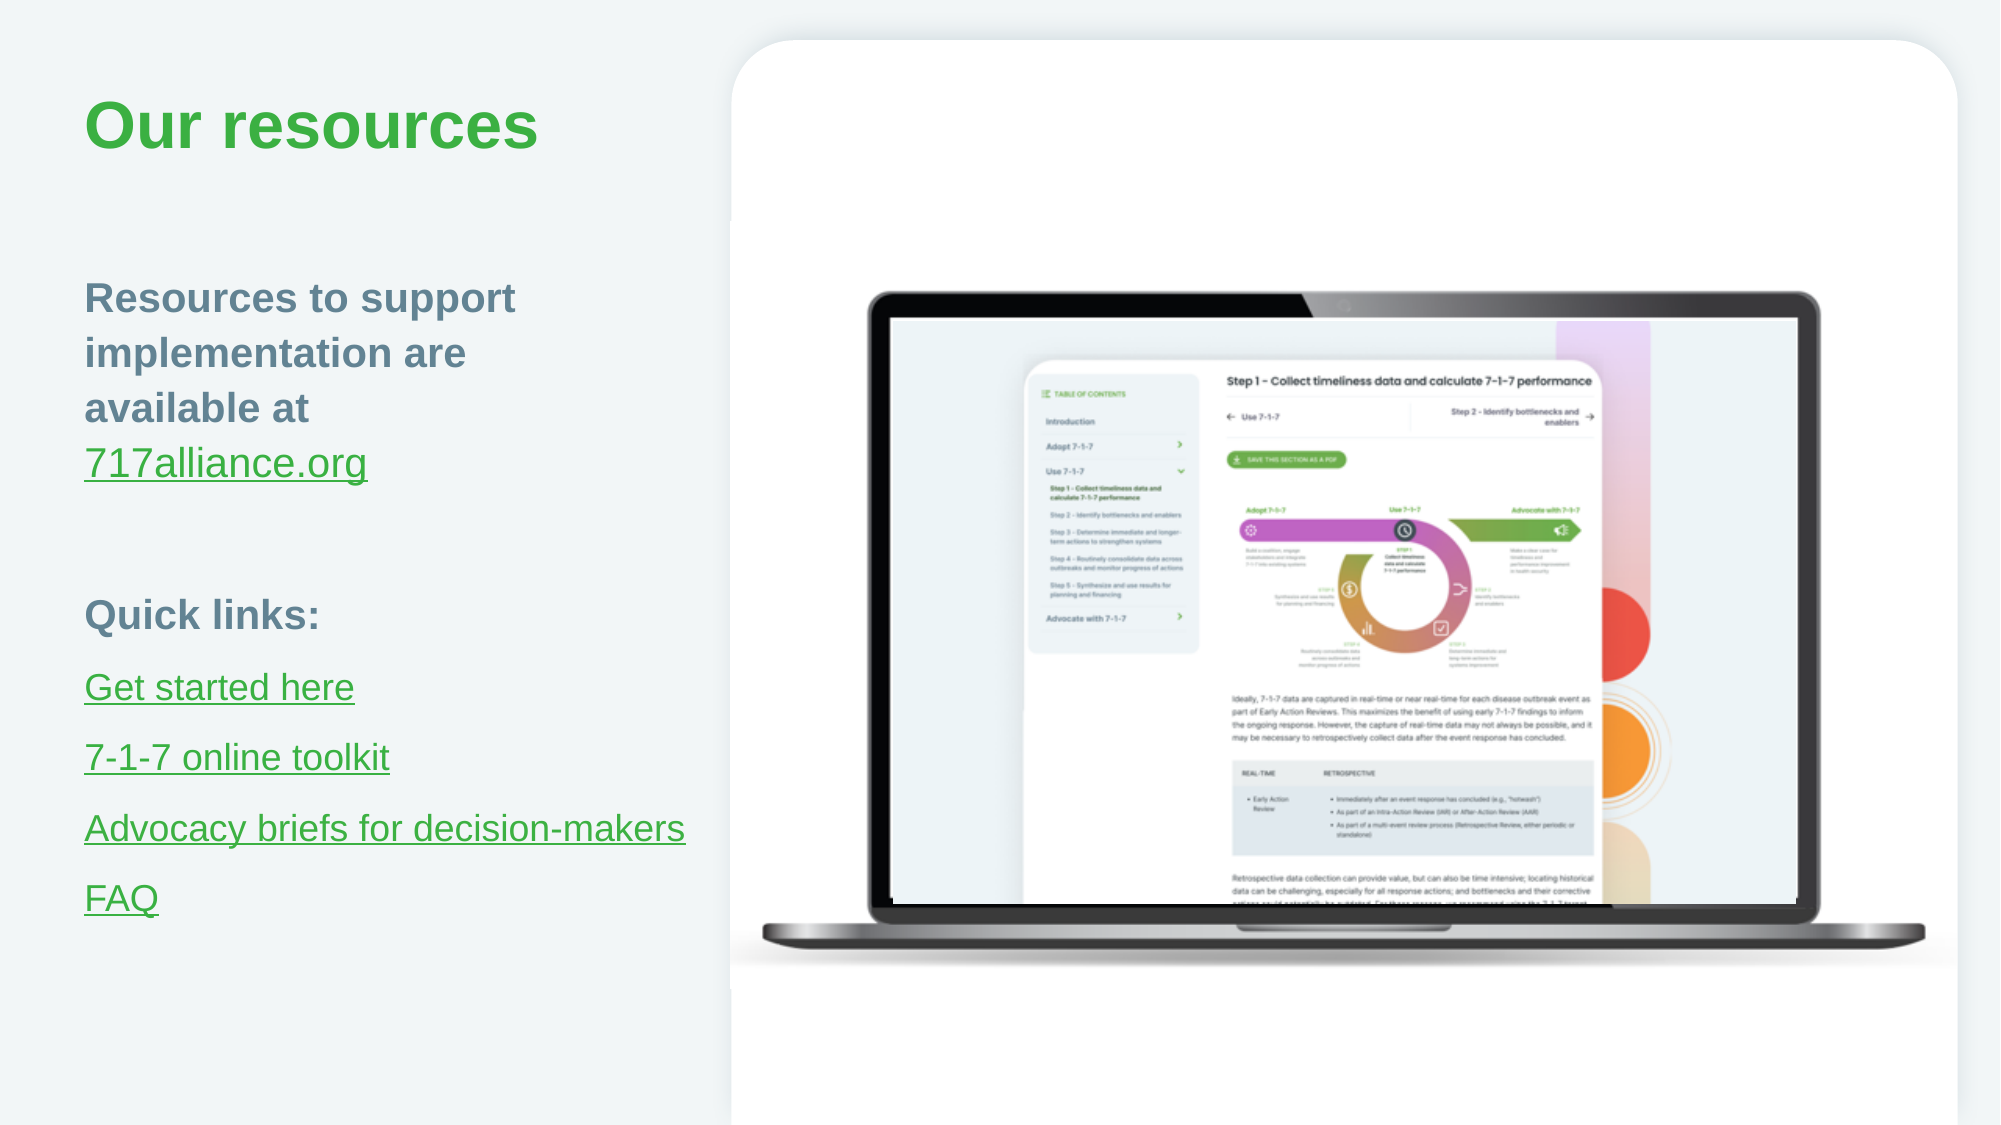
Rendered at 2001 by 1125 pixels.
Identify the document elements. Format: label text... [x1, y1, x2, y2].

list Resources to support implementation are available at 717alliance.org Quick links: Get started here 7-1-7 online toolkit Advocacy briefs for decision-makers FAQ [69, 258, 731, 1060]
picture [730, 221, 1957, 989]
title Our resources [69, 65, 638, 170]
